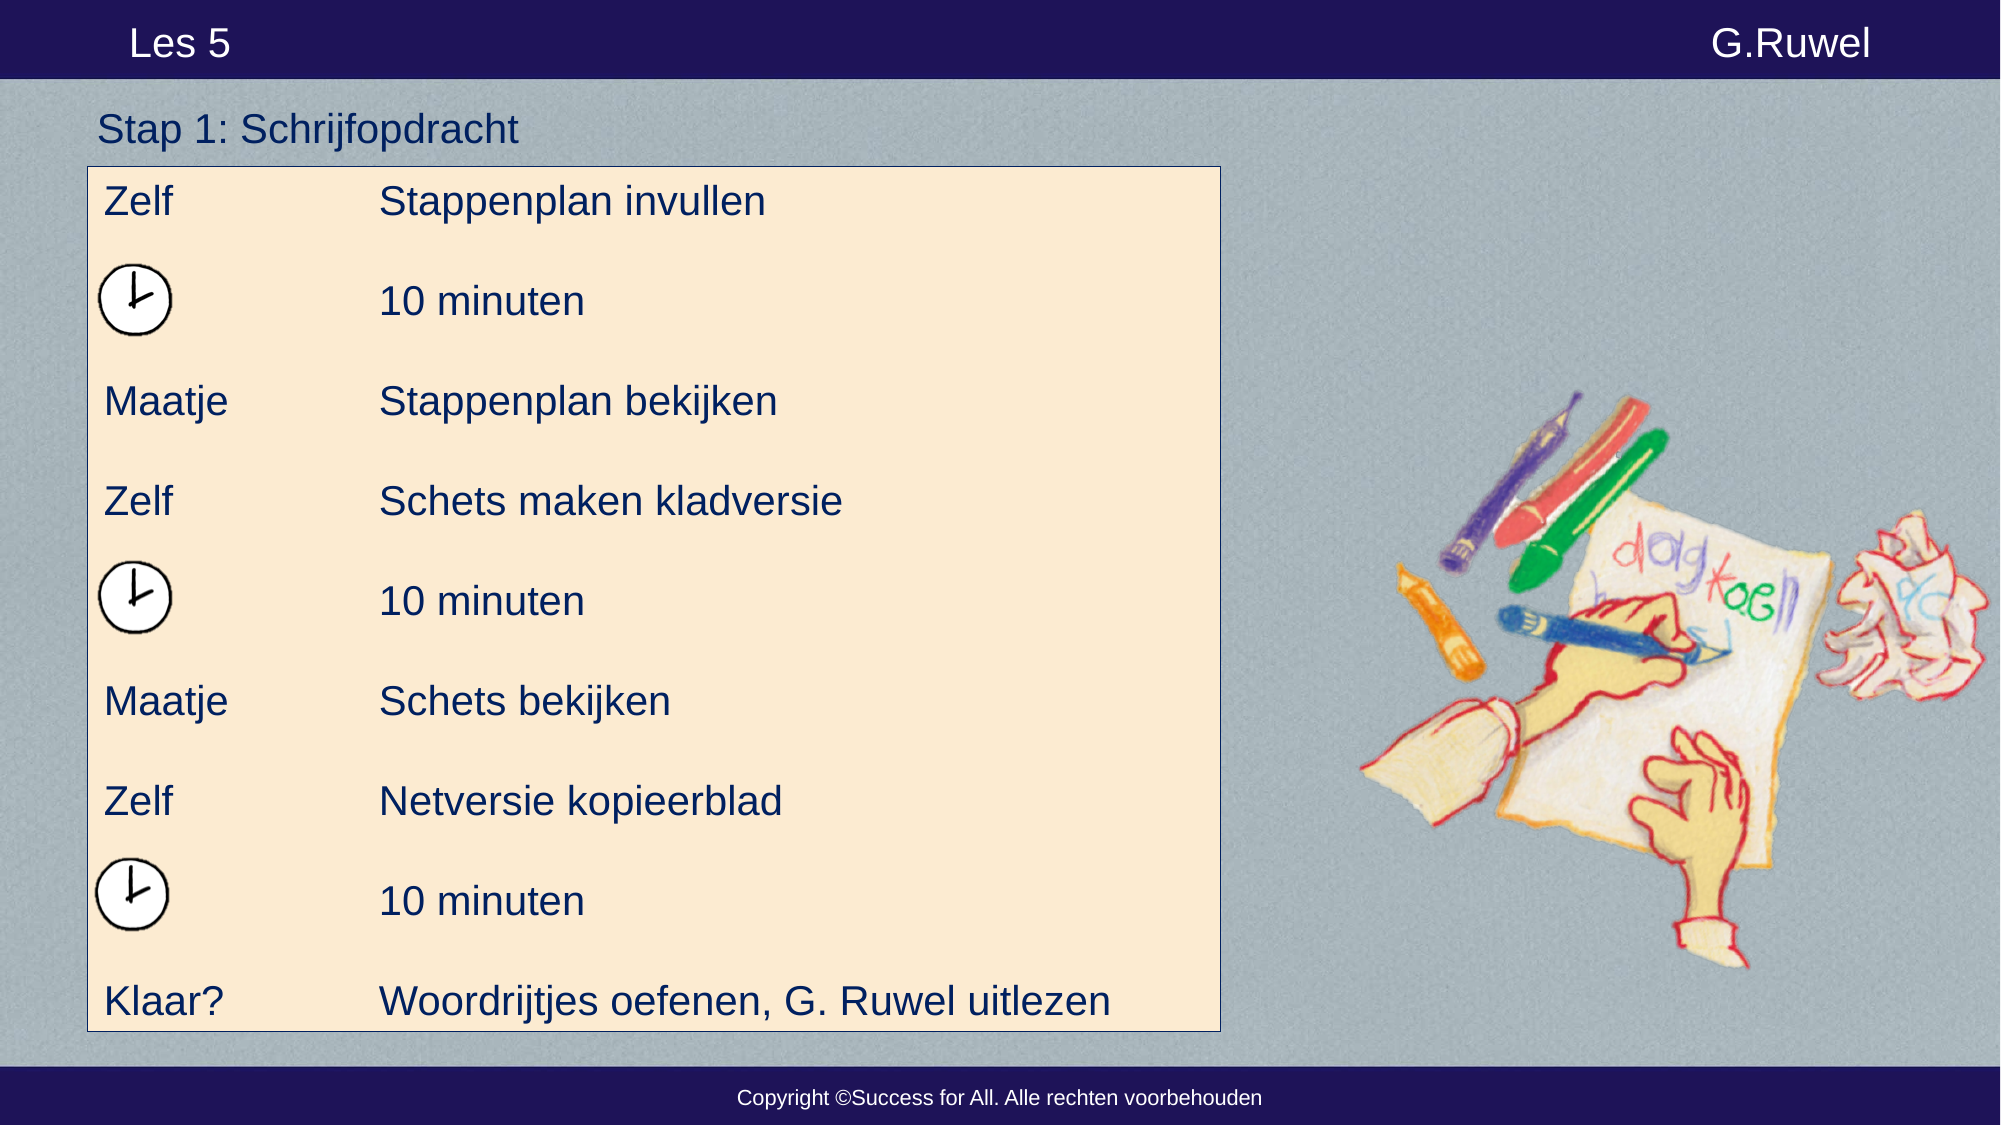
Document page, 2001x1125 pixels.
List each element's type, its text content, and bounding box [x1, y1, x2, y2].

text_box Stap 1: Schrijfopdracht [82, 94, 875, 160]
text_box G.Ruwel [999, 8, 1886, 73]
text_box Les 5 [114, 8, 354, 73]
text_box Copyright ©Success for All. Alle rechten voorbehouden [0, 1076, 2000, 1125]
picture [0, 0, 2001, 1125]
text_box Zelf Stappenplan invullen 10 minuten Maatje Stappenplan bekijken Zelf Schets maken kladversie 10 minuten Maatje Schets bekijken Zelf Netversie kopieerblad 10 minuten Klaar? Woordrijtjes oefenen, G. Ruwel uitlezen [87, 166, 1222, 1032]
